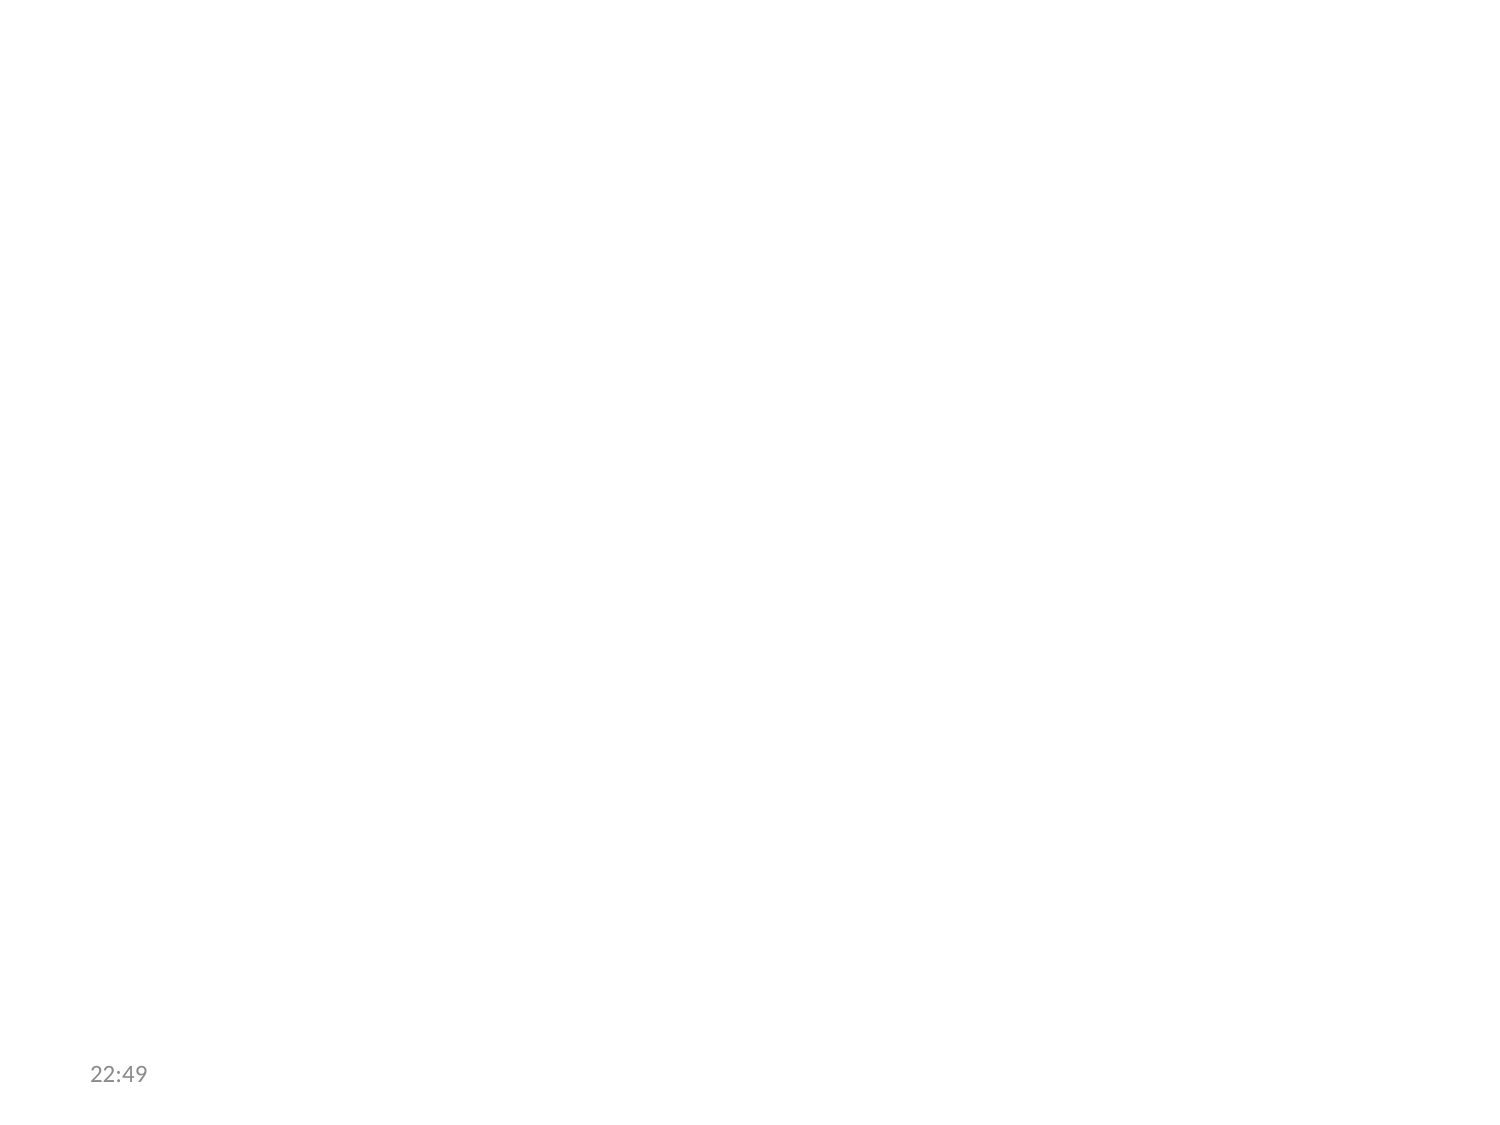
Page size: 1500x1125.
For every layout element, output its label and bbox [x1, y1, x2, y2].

slide_number [75, 1042, 425, 1103]
